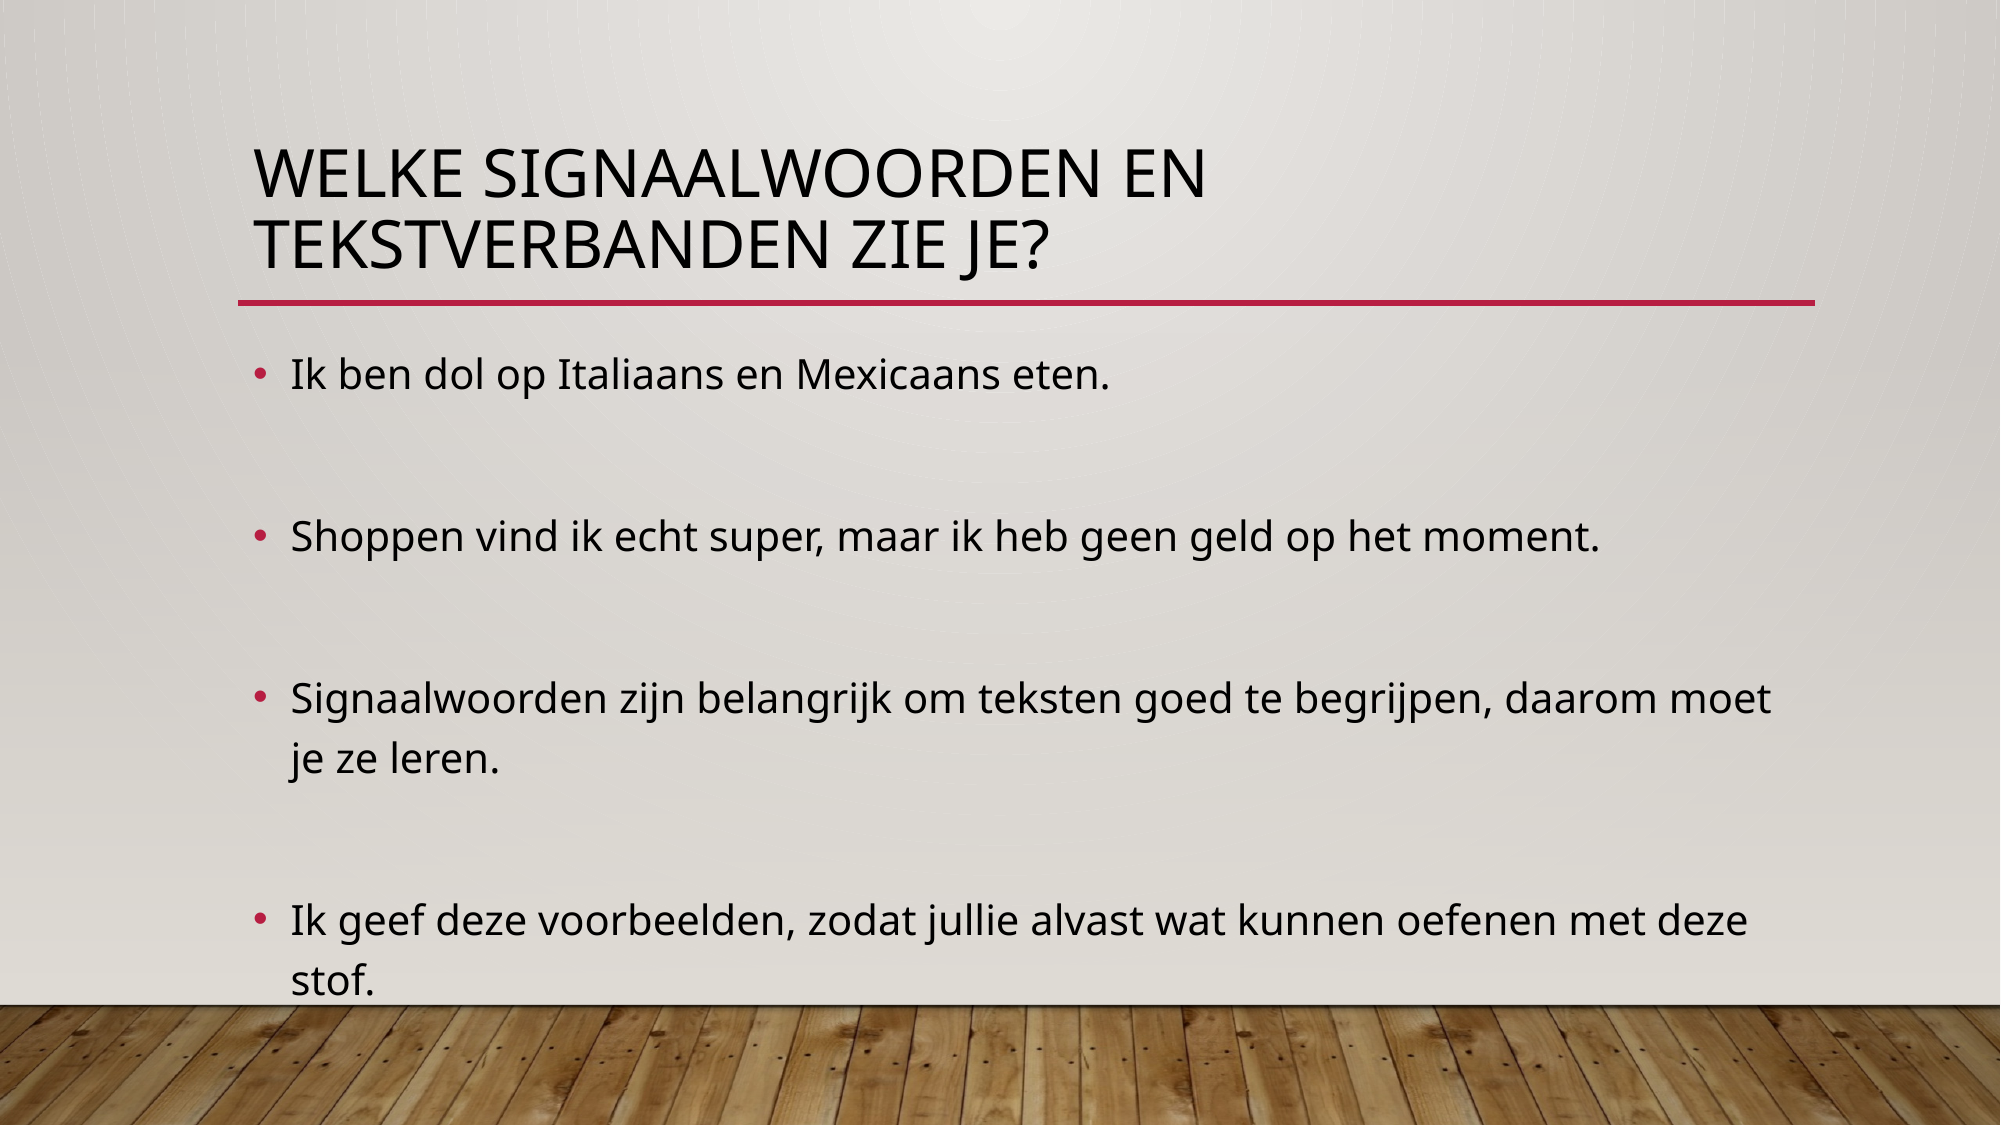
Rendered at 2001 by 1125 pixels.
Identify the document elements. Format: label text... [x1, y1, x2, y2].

picture [0, 1005, 2000, 1125]
title Welke signaalwoorden en tekstverbanden zie je? [238, 131, 1814, 305]
list Ik ben dol op Italiaans en Mexicaans eten. Shoppen vind ik echt super, maar ik heb geen geld op het moment. Signaalwoorden zijn belangrijk om teksten goed te begrijpen, daarom moet je ze leren. Ik geef deze voorbeelden, zodat jullie alvast wat kunnen oefenen met deze stof. [238, 330, 1814, 897]
